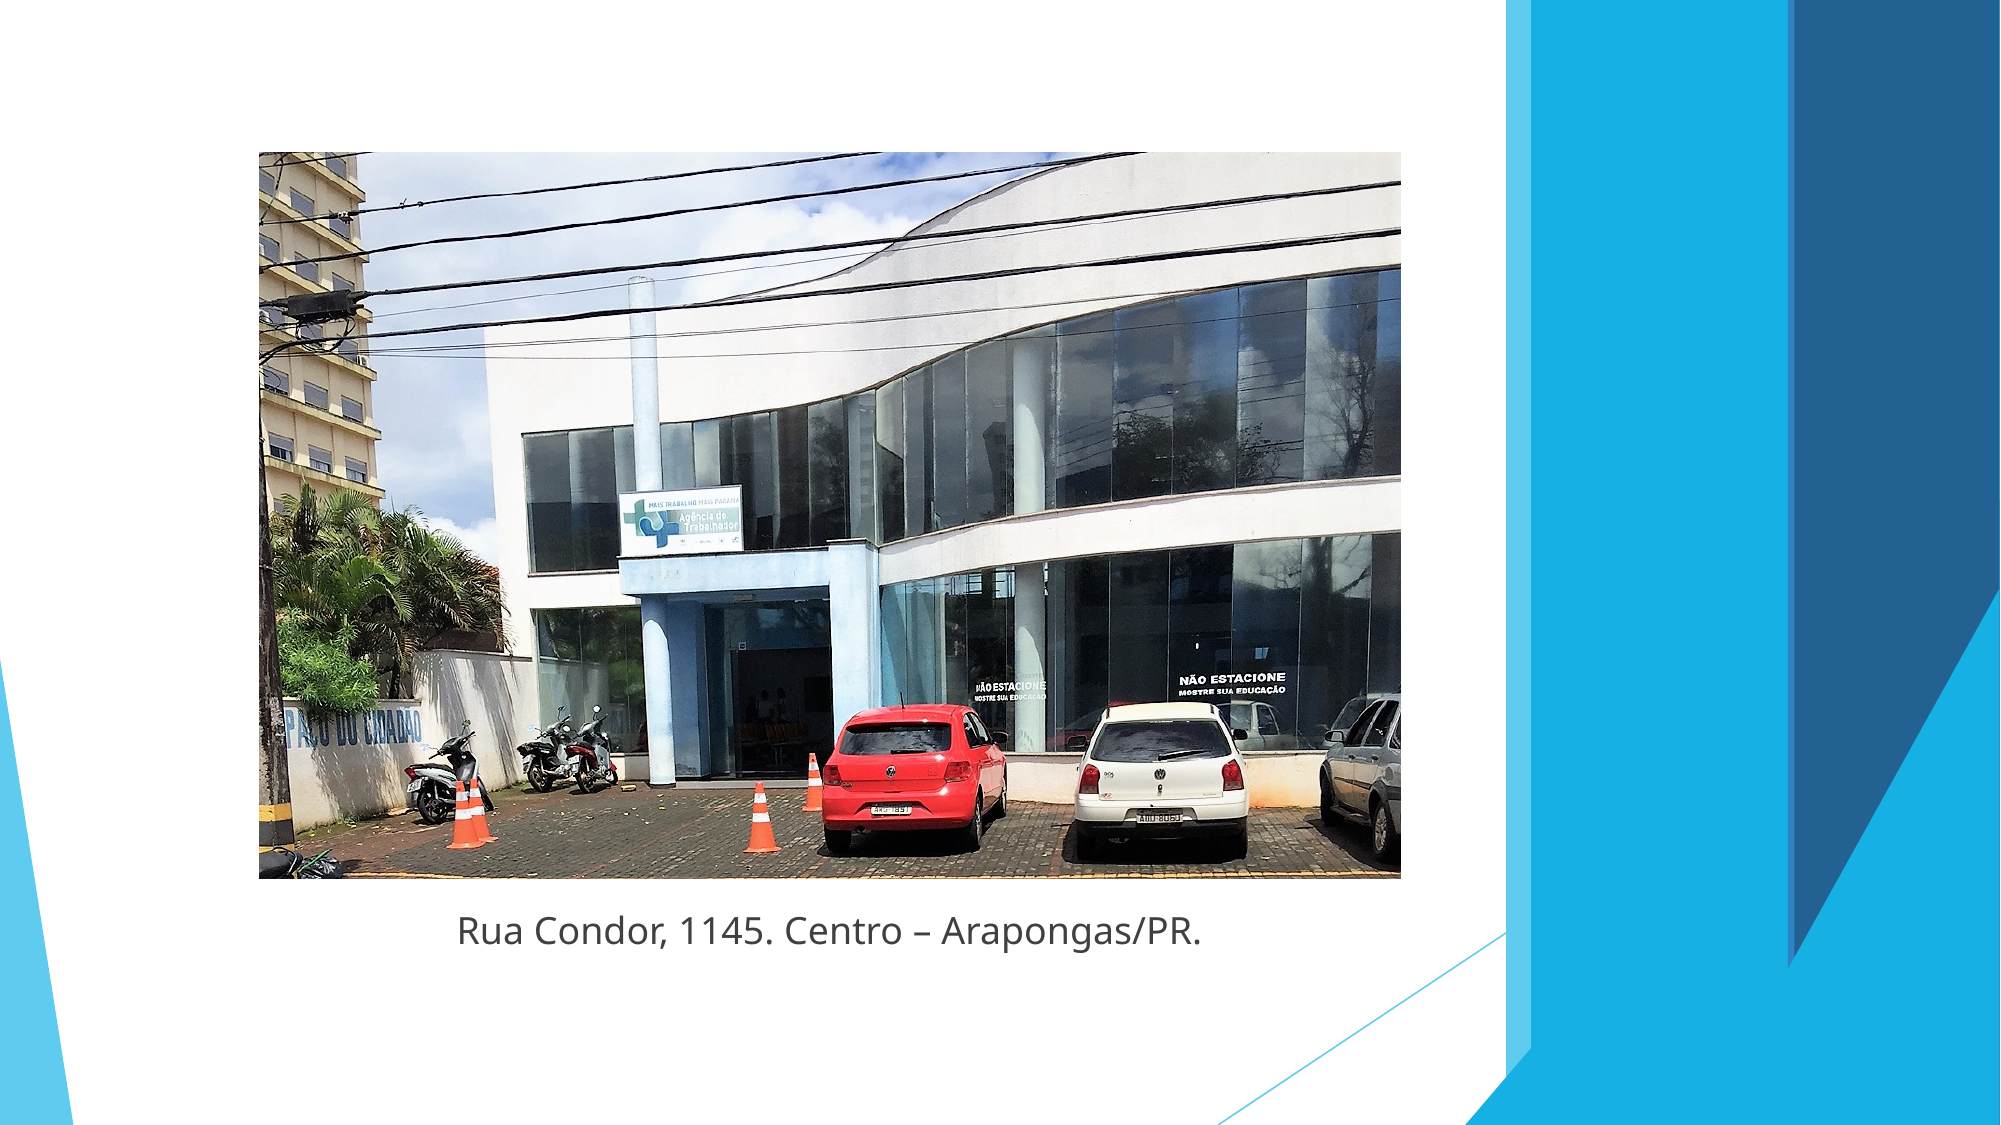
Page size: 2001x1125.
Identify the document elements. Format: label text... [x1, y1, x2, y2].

picture [258, 151, 1401, 879]
text_box Rua Condor, 1145. Centro – Arapongas/PR. [173, 899, 1486, 979]
